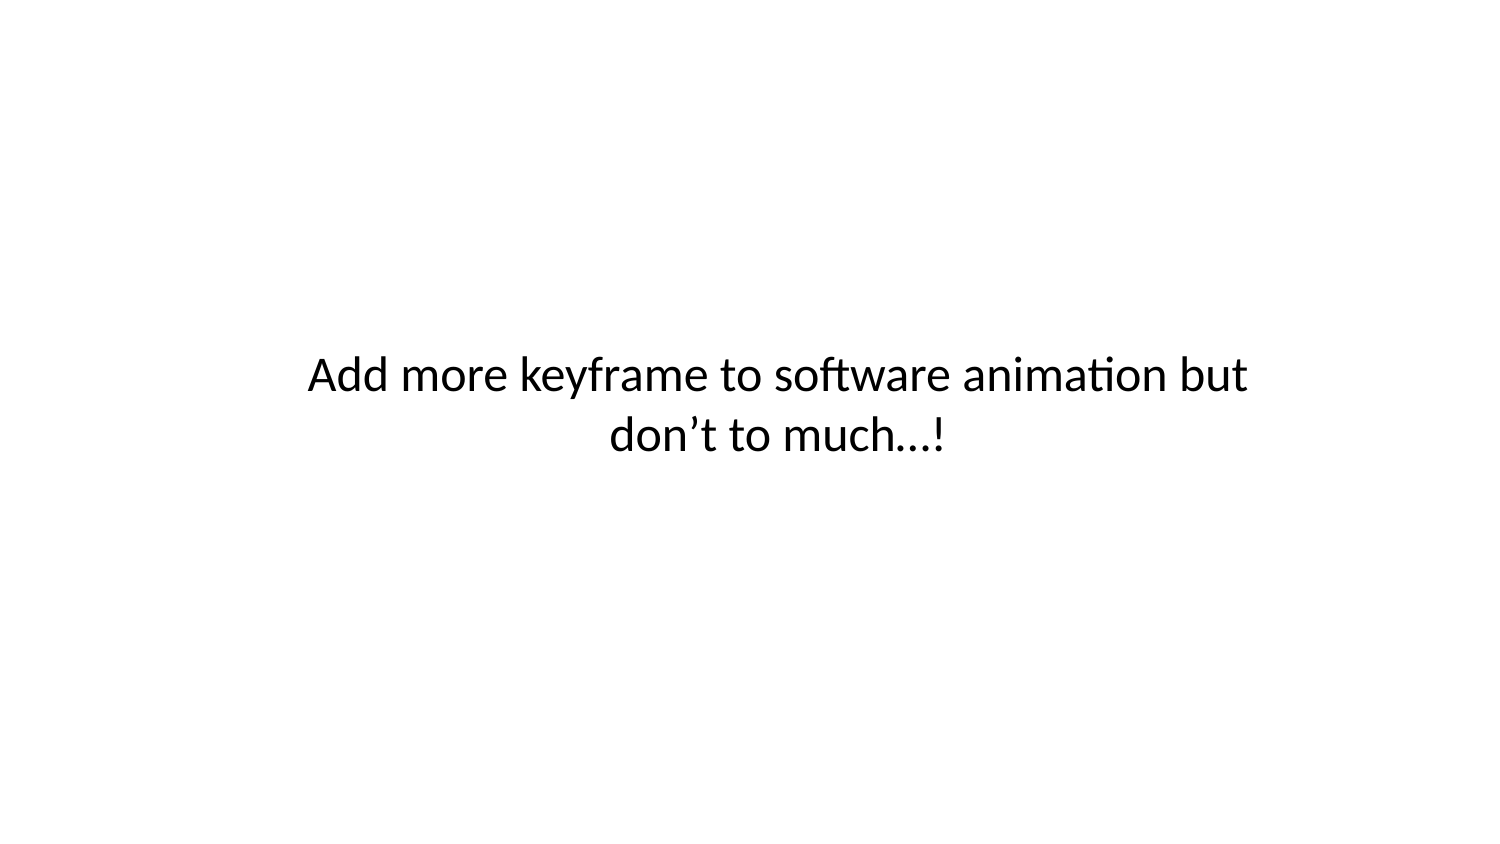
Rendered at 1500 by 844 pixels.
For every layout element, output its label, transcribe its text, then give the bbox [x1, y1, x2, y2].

text_box Add more keyframe to software animation but don’t to much…! [277, 334, 1279, 470]
